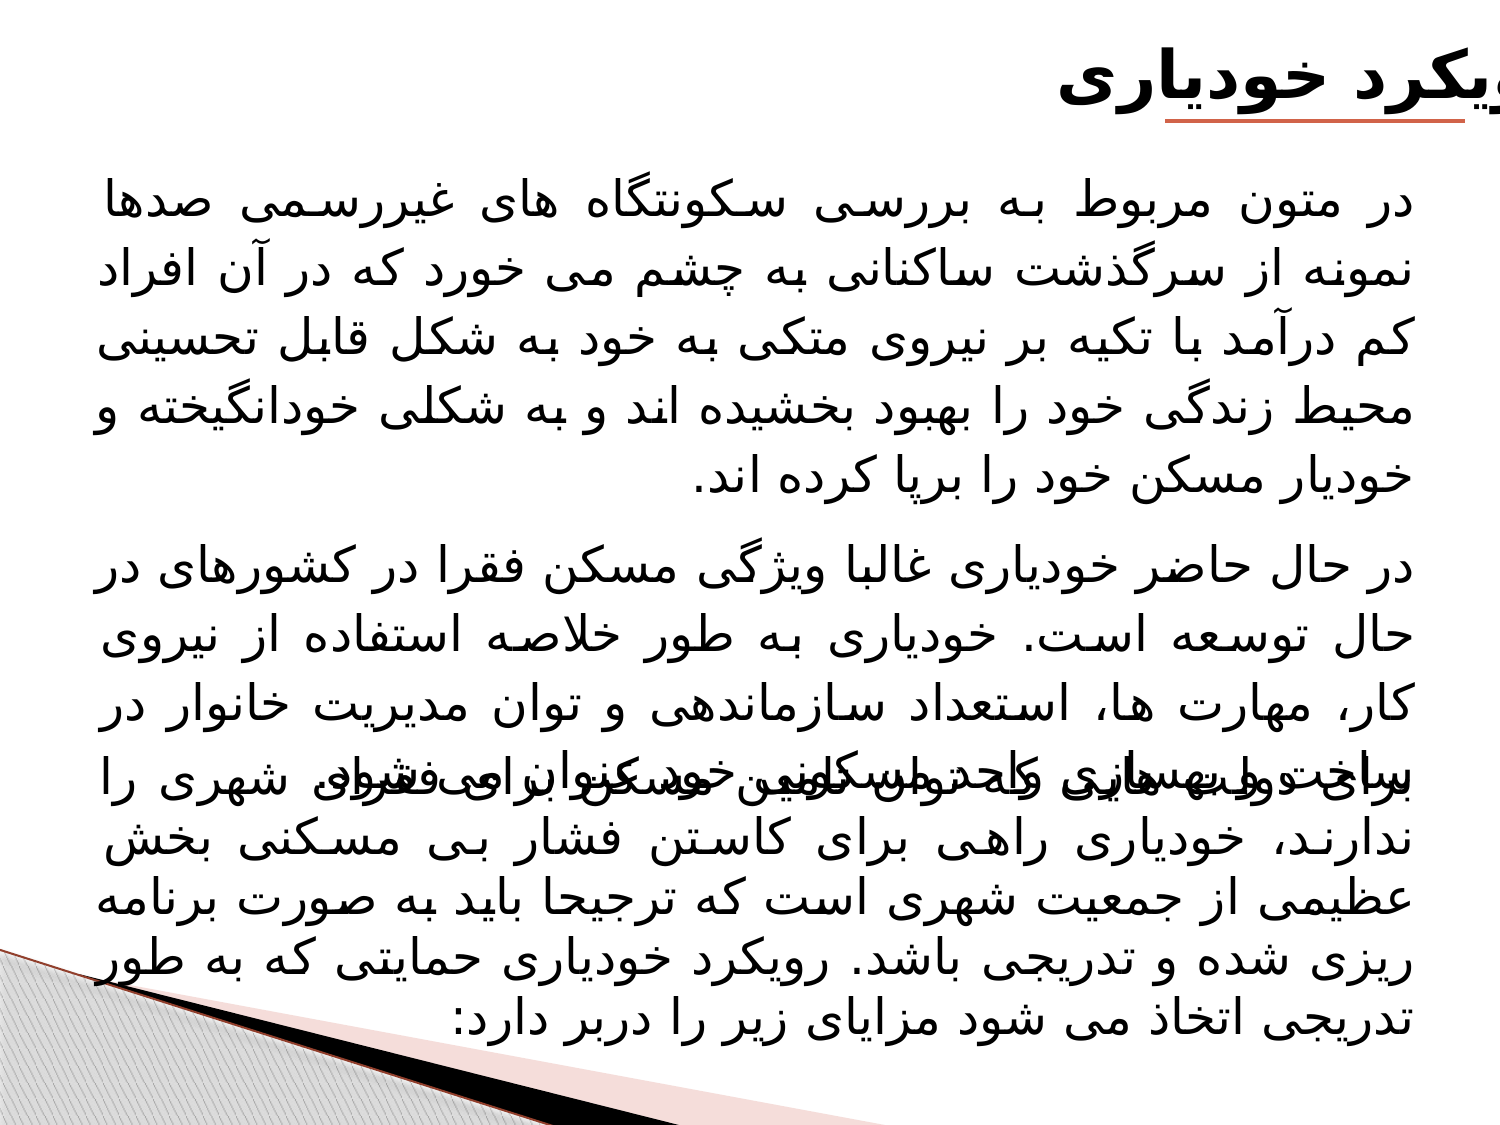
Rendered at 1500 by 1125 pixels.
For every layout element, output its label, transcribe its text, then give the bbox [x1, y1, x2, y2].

text_box برای دولت هایی که توان تامین مسکن برای فقرای شهری را ندارند، خودیاری راهی برای کاستن فشار بی مسکنی بخش عظیمی از جمعیت شهری است که ترجیحا باید به صورت برنامه ریزی شده و تدریجی باشد. رویکرد خودیاری حمایتی که به طور تدریجی اتخاذ می شود مزایای زیر را دربر دارد: [79, 737, 1430, 1053]
text_box در متون مربوط به بررسی سکونتگاه های غیررسمی صدها نمونه از سرگذشت ساکنانی به چشم می خورد که در آن افراد کم درآمد با تکیه بر نیروی متکی به خود به شکل قابل تحسینی محیط زندگی خود را بهبود بخشیده اند و به شکلی خودانگیخته و خودیار مسکن خود را برپا کرده اند. در حال حاضر خودیاری غالبا ویژگی مسکن فقرا در کشورهای در حال توسعه است. خودیاری به طور خلاصه استفاده از نیروی کار، مهارت ها، استعداد سازماندهی و توان مدیریت خانوار در ساخت و بهسازی واحد مسکونی خود عنوان می شود. [79, 149, 1430, 737]
text_box رویکرد خودیاری [1041, 24, 1500, 120]
